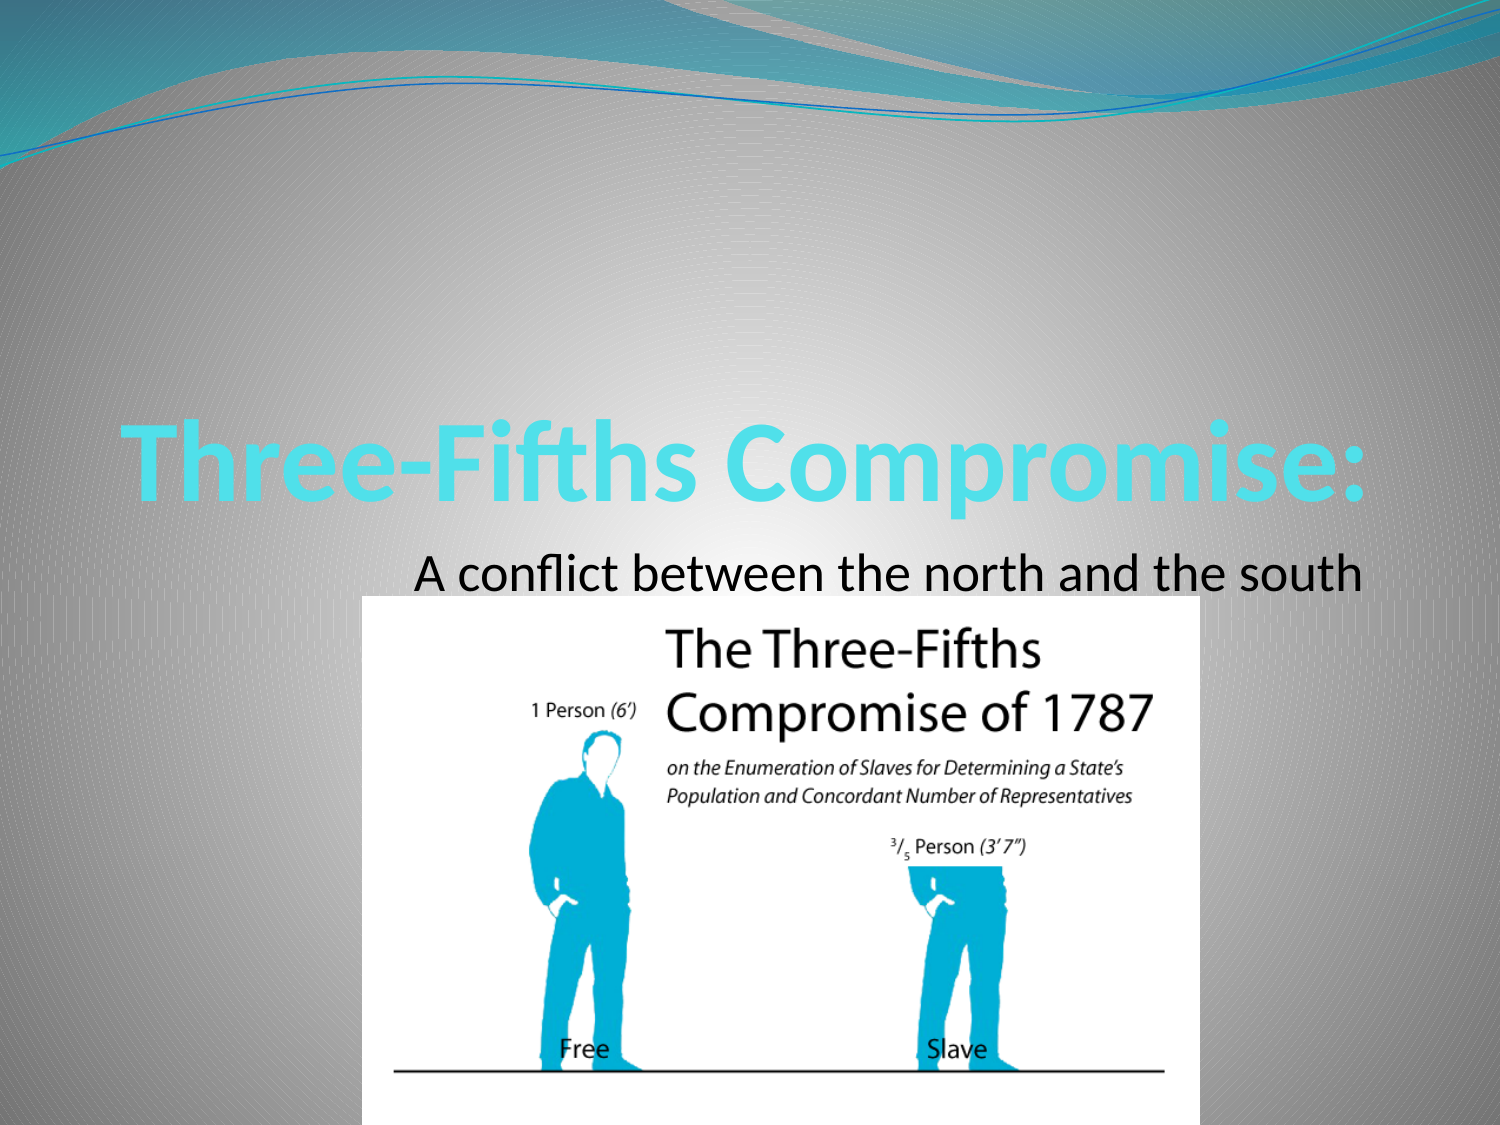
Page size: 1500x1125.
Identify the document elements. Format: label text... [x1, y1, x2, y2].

subtitle A conflict between the north and the south [87, 529, 1376, 818]
picture [362, 596, 1201, 1125]
title Three-Fifths Compromise: [87, 224, 1376, 525]
